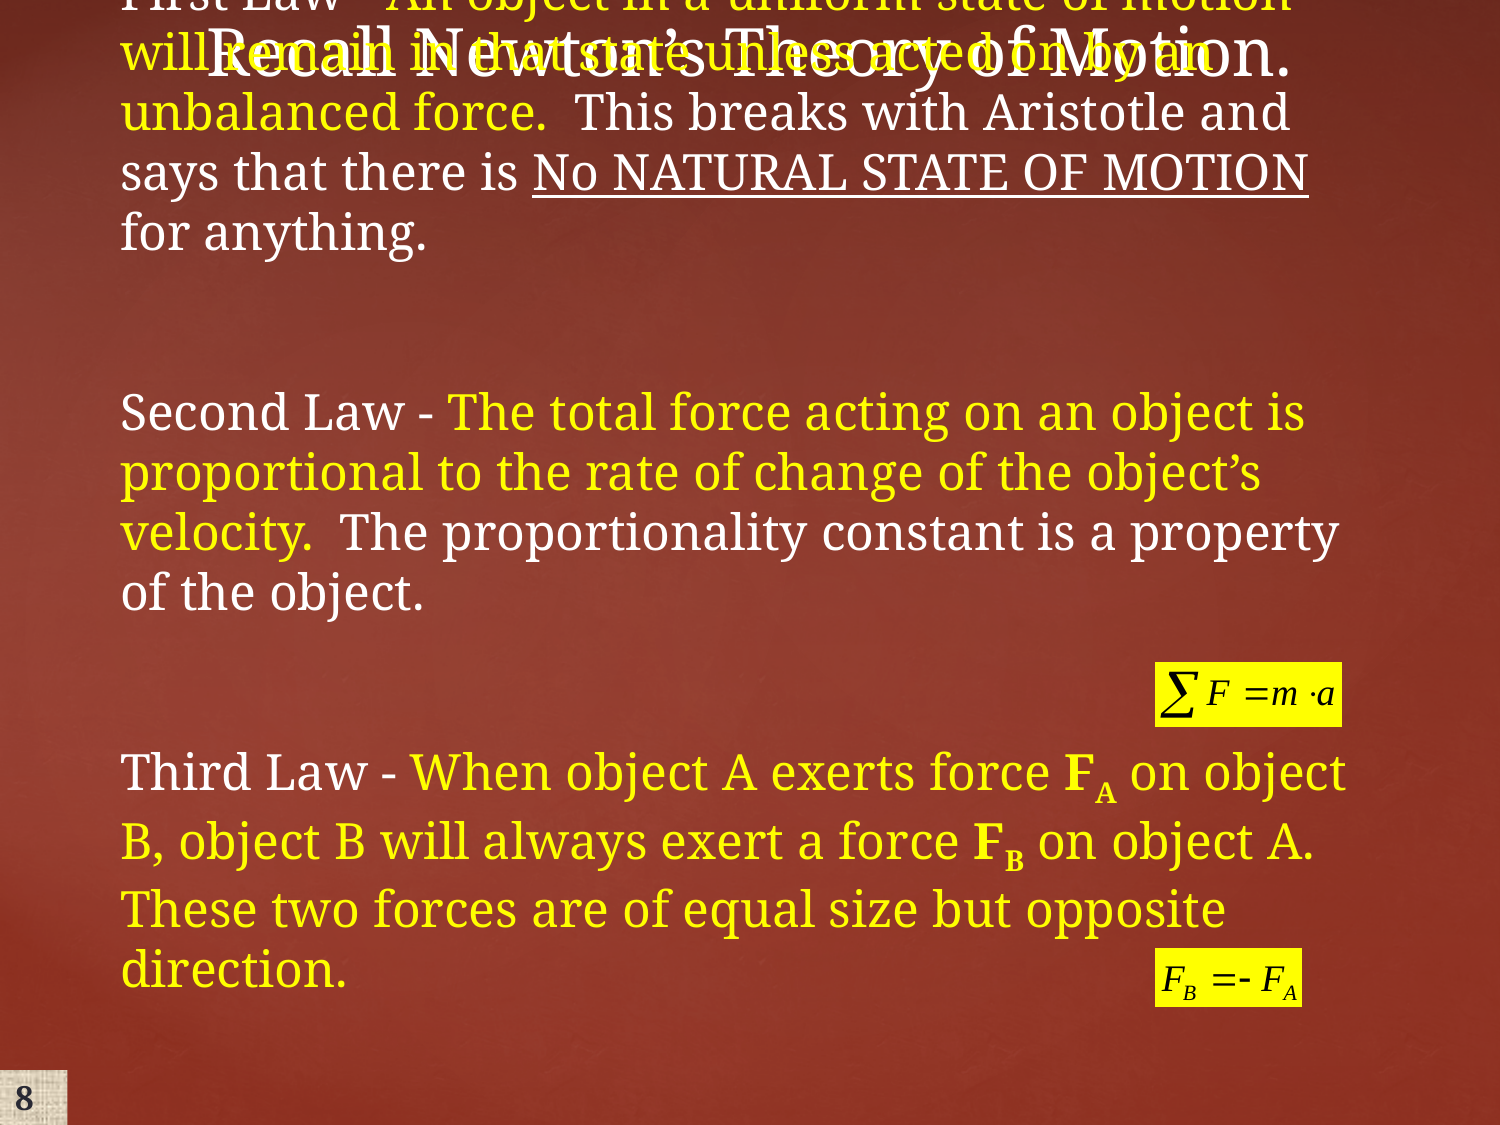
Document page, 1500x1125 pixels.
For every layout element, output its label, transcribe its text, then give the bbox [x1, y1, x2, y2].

text_box First Law - An object in a uniform state of motion will remain in that state unless acted on by an unbalanced force. This breaks with Aristotle and says that there is No NATURAL STATE OF MOTION for anything. Second Law - The total force acting on an object is proportional to the rate of change of the object’s velocity. The proportionality constant is a property of the object. Third Law - When object A exerts force FA on object B, object B will always exert a force FB on object A. These two forces are of equal size but opposite direction. [105, 149, 1373, 1005]
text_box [1154, 661, 1343, 728]
text_box Recall Newton’s Theory of Motion. [0, 0, 1500, 98]
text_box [1154, 947, 1303, 1008]
text_box 8 [0, 1070, 68, 1125]
